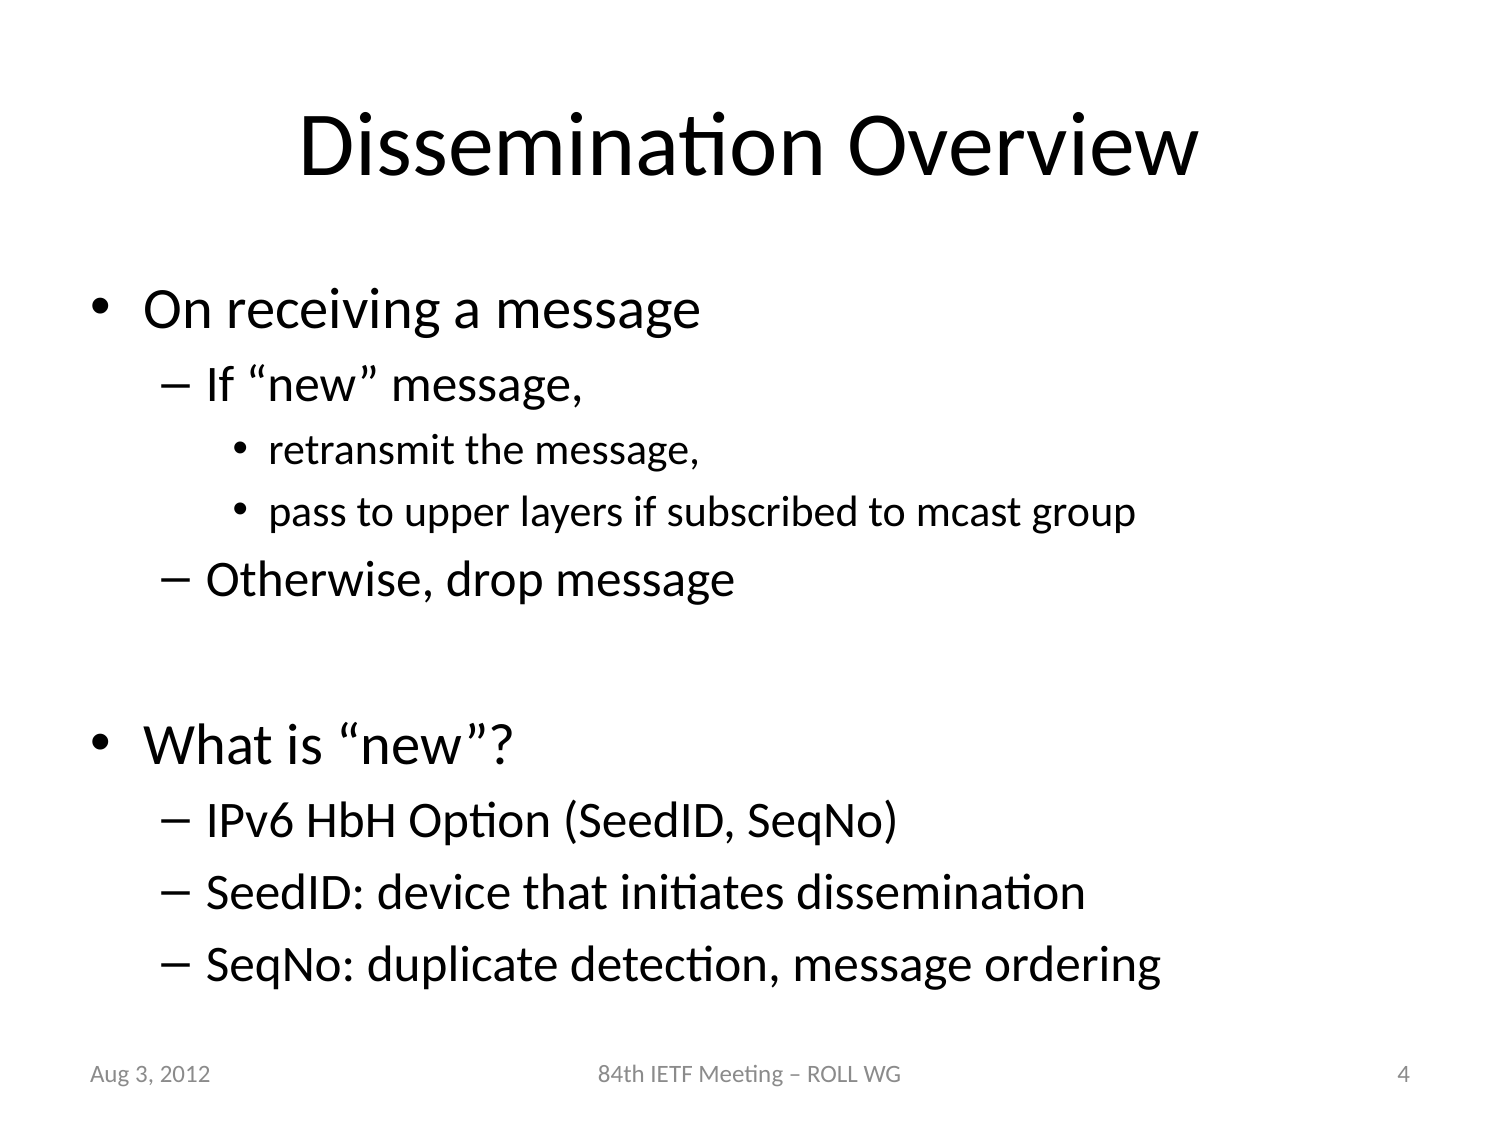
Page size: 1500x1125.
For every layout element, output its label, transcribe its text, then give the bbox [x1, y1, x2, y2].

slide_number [75, 1042, 425, 1103]
list On receiving a message If “new” message, retransmit the message, pass to upper layers if subscribed to mcast group Otherwise, drop message What is “new”? IPv6 HbH Option (SeedID, SeqNo) SeedID: device that initiates dissemination SeqNo: duplicate detection, message ordering [75, 262, 1425, 1005]
title Dissemination Overview [75, 45, 1425, 233]
footer 84th IETF Meeting – ROLL WG [512, 1042, 988, 1103]
slide_number 4 [1074, 1042, 1425, 1103]
